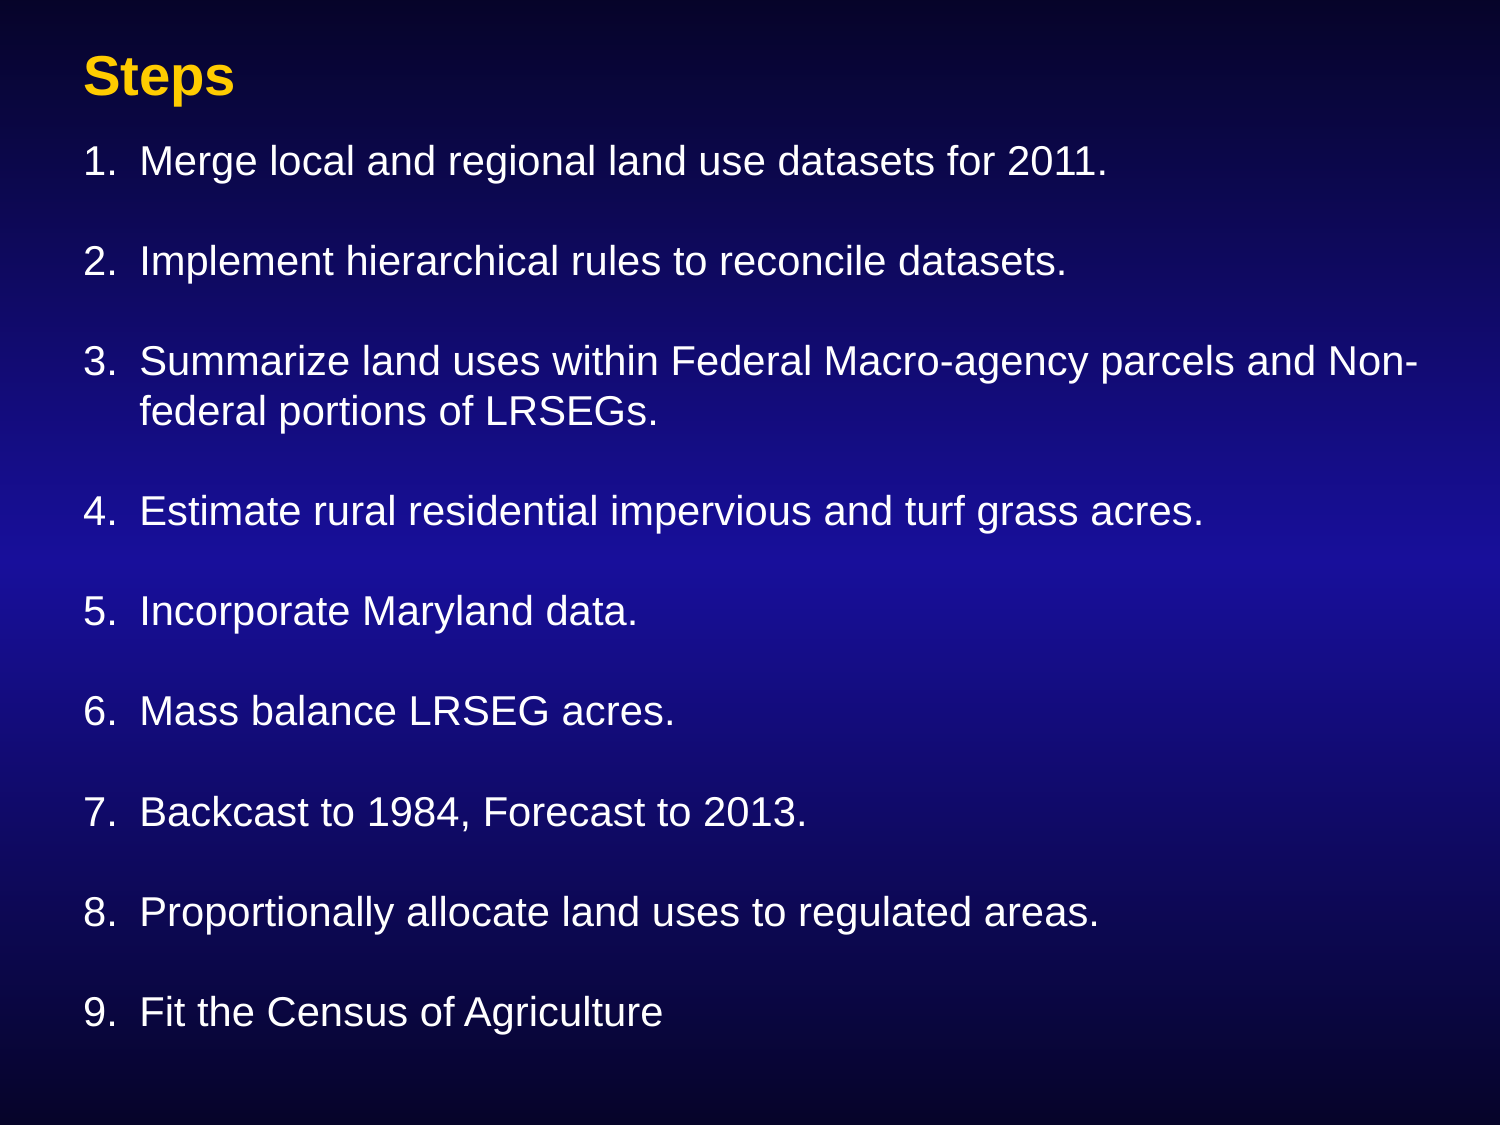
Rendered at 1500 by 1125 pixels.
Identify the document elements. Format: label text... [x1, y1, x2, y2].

title Steps [67, 18, 1432, 128]
text_box Merge local and regional land use datasets for 2011. Implement hierarchical rules to reconcile datasets. Summarize land uses within Federal Macro-agency parcels and Non-federal portions of LRSEGs. Estimate rural residential impervious and turf grass acres. Incorporate Maryland data. Mass balance LRSEG acres. Backcast to 1984, Forecast to 2013. Proportionally allocate land uses to regulated areas. Fit the Census of Agriculture [68, 126, 1487, 1125]
